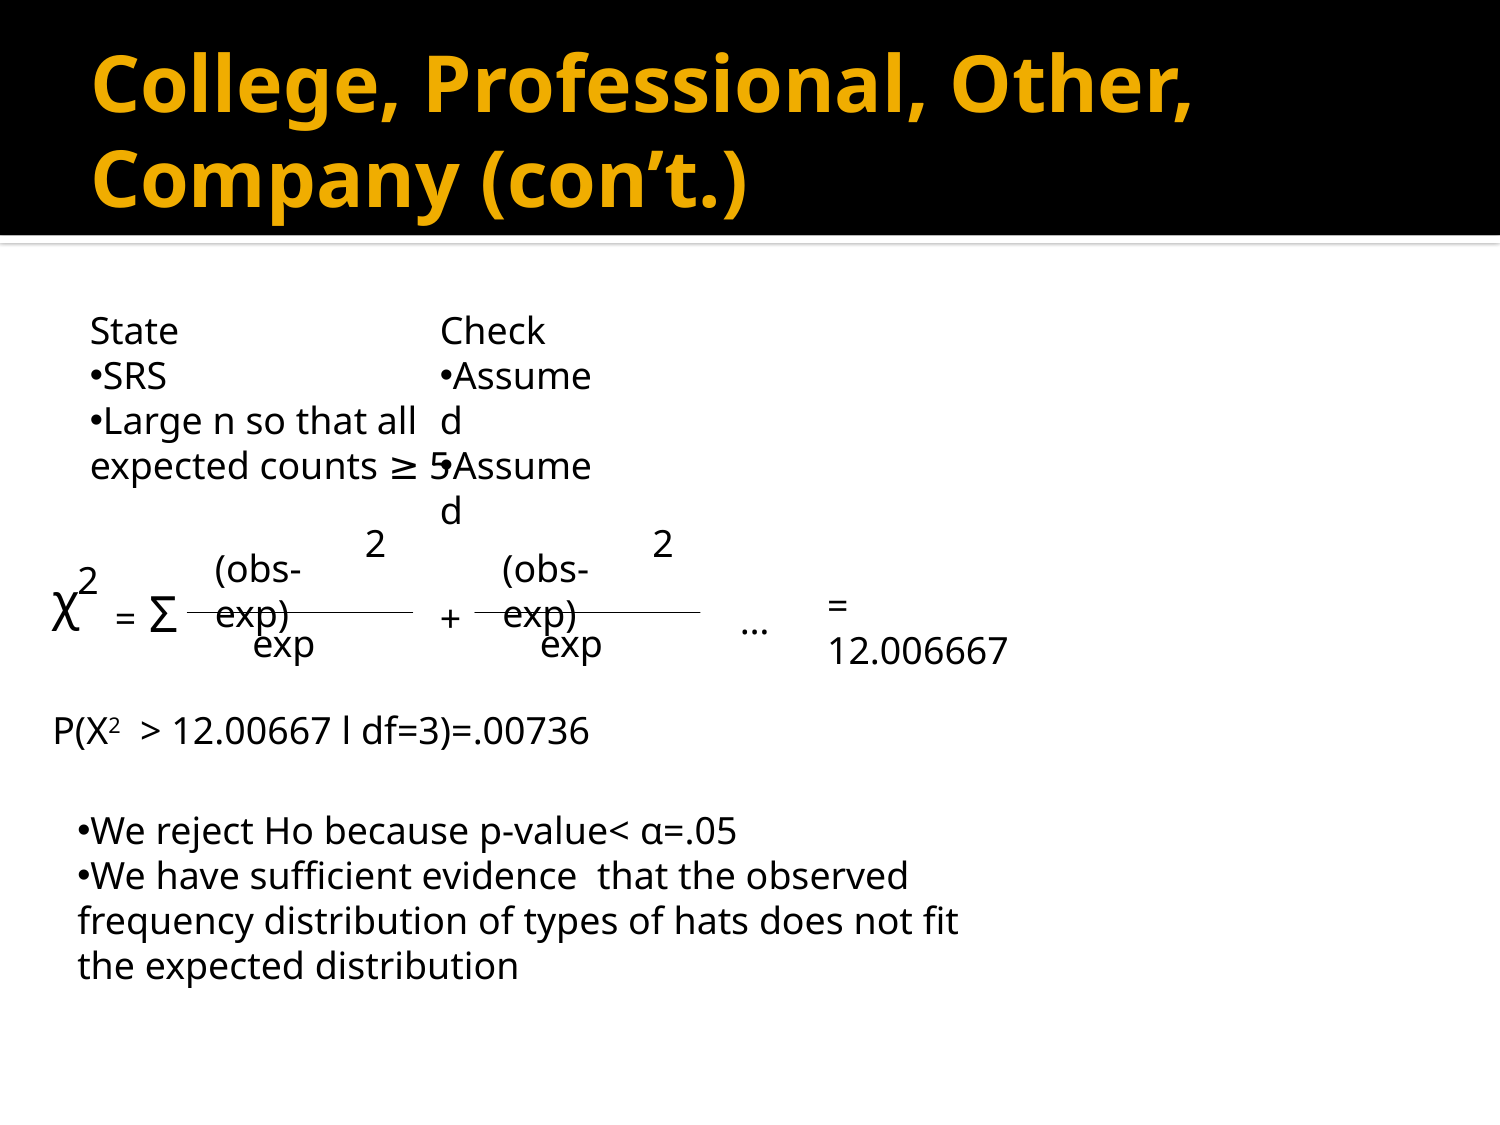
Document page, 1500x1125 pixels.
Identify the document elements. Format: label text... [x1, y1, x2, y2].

text_box Check Assumed Assumed [425, 299, 625, 510]
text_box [37, 512, 1038, 674]
text_box We reject Ho because p-value< α=.05 We have sufficient evidence that the observed frequency distribution of types of hats does not fit the expected distribution [62, 799, 1000, 995]
text_box State SRS Large n so that all expected counts ≥ 5 [75, 299, 425, 495]
text_box P(Χ2 > 12.00667 l df=3)=.00736 [37, 699, 963, 760]
title College, Professional, Other, Company (con’t.) [75, 25, 1425, 231]
